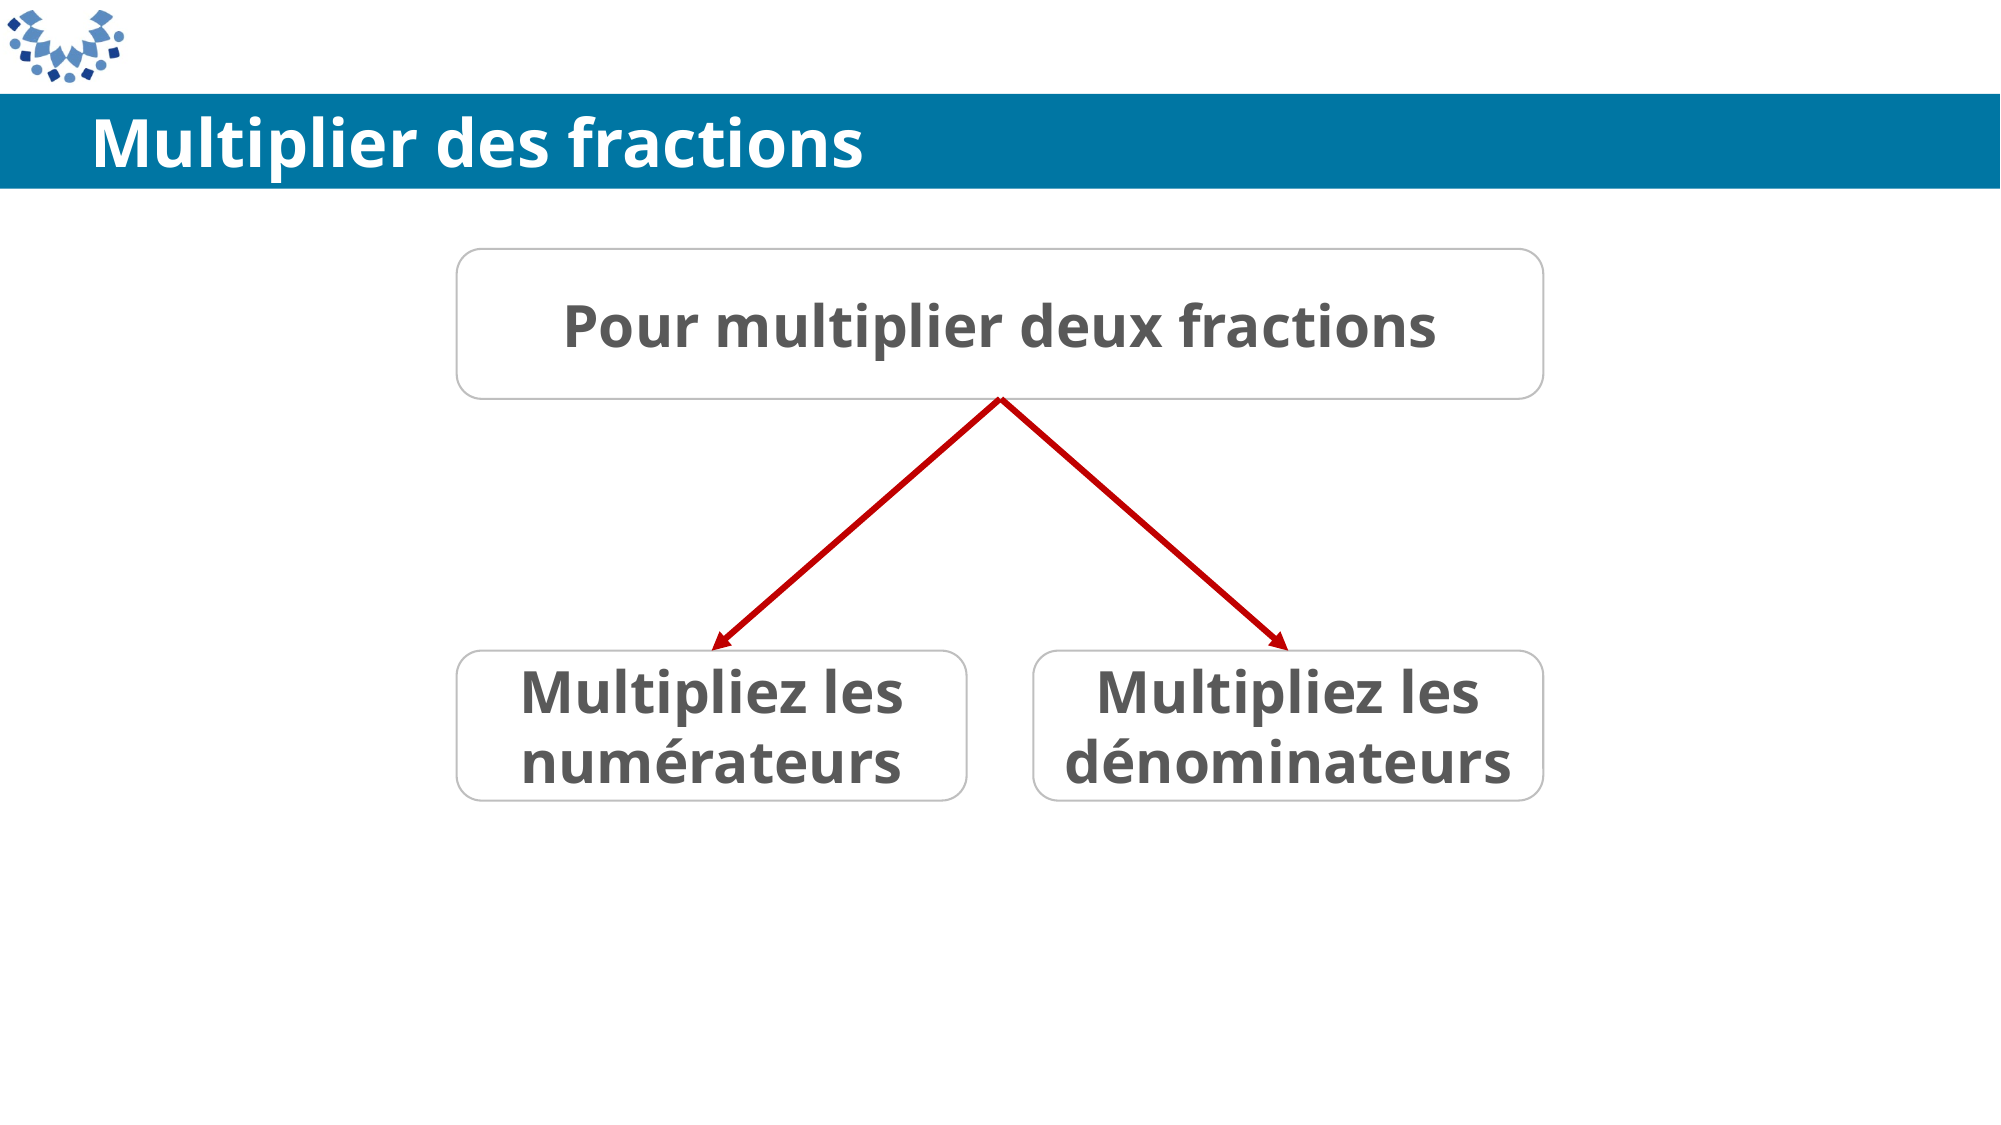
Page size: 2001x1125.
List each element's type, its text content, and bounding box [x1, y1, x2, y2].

picture [0, 10, 129, 87]
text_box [1000, 398, 1289, 651]
text_box Multiplier des fractions [0, 93, 2000, 189]
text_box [711, 398, 999, 651]
text_box Pour multiplier deux fractions [454, 246, 1546, 401]
